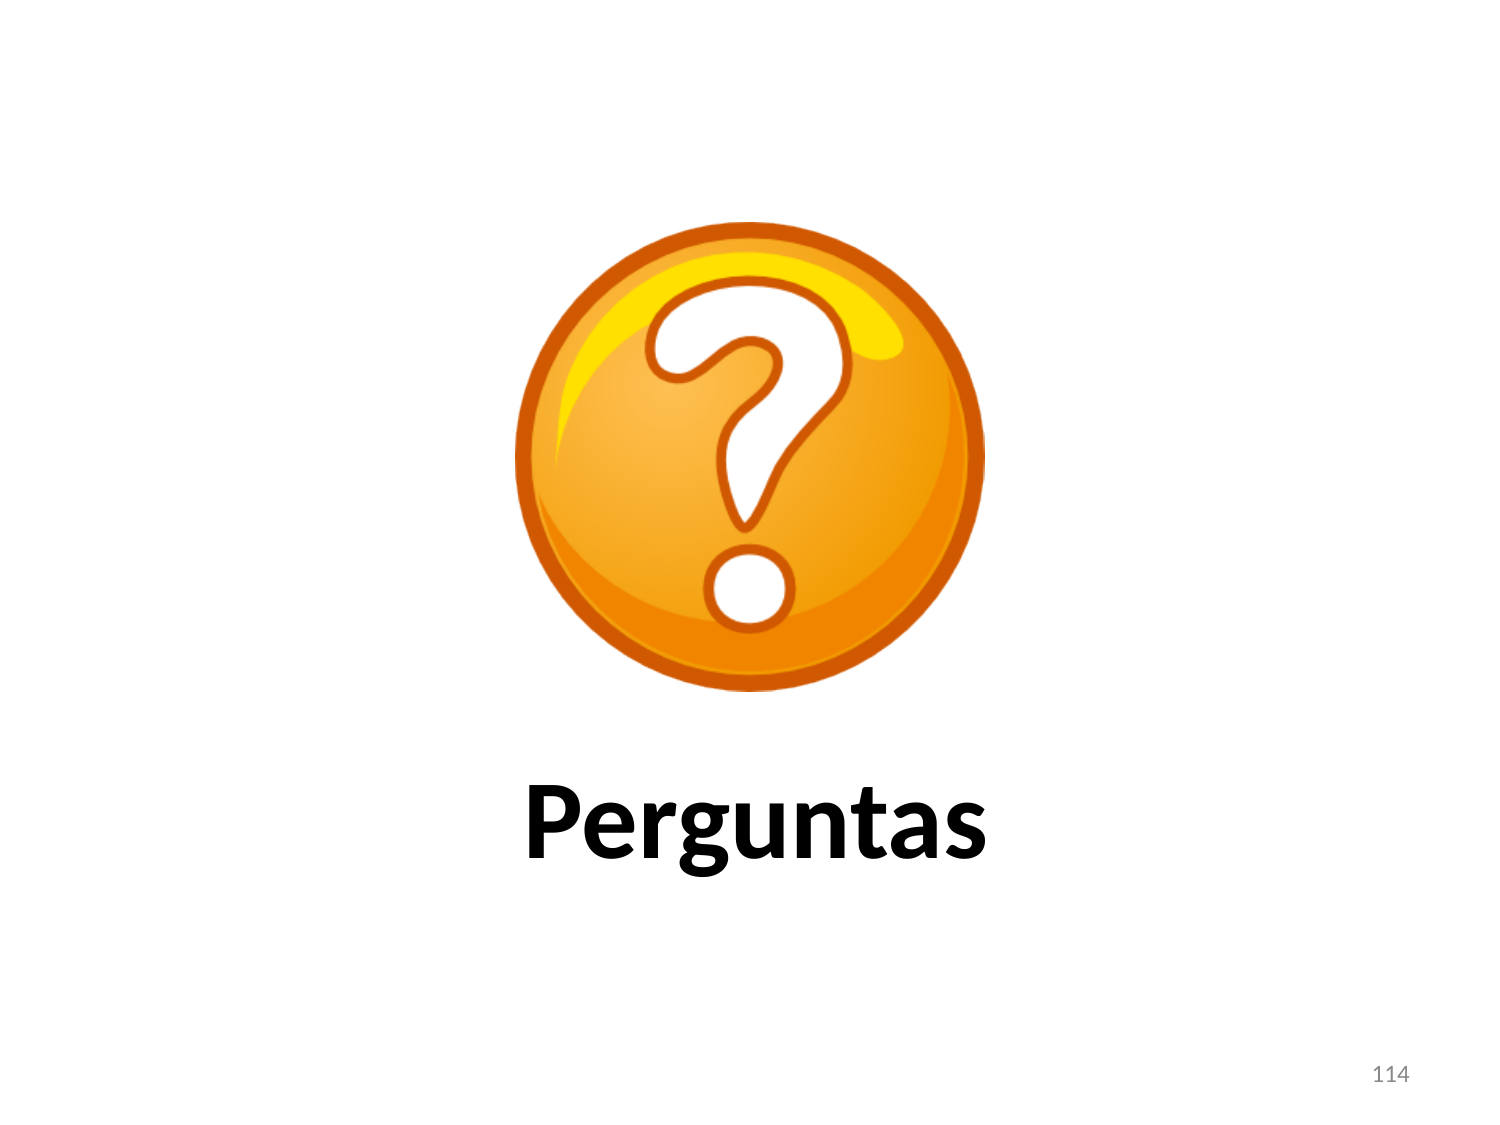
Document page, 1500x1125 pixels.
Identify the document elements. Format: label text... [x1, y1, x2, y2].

picture [515, 222, 985, 692]
text_box Perguntas [509, 738, 1004, 888]
slide_number 114 [1074, 1042, 1425, 1103]
